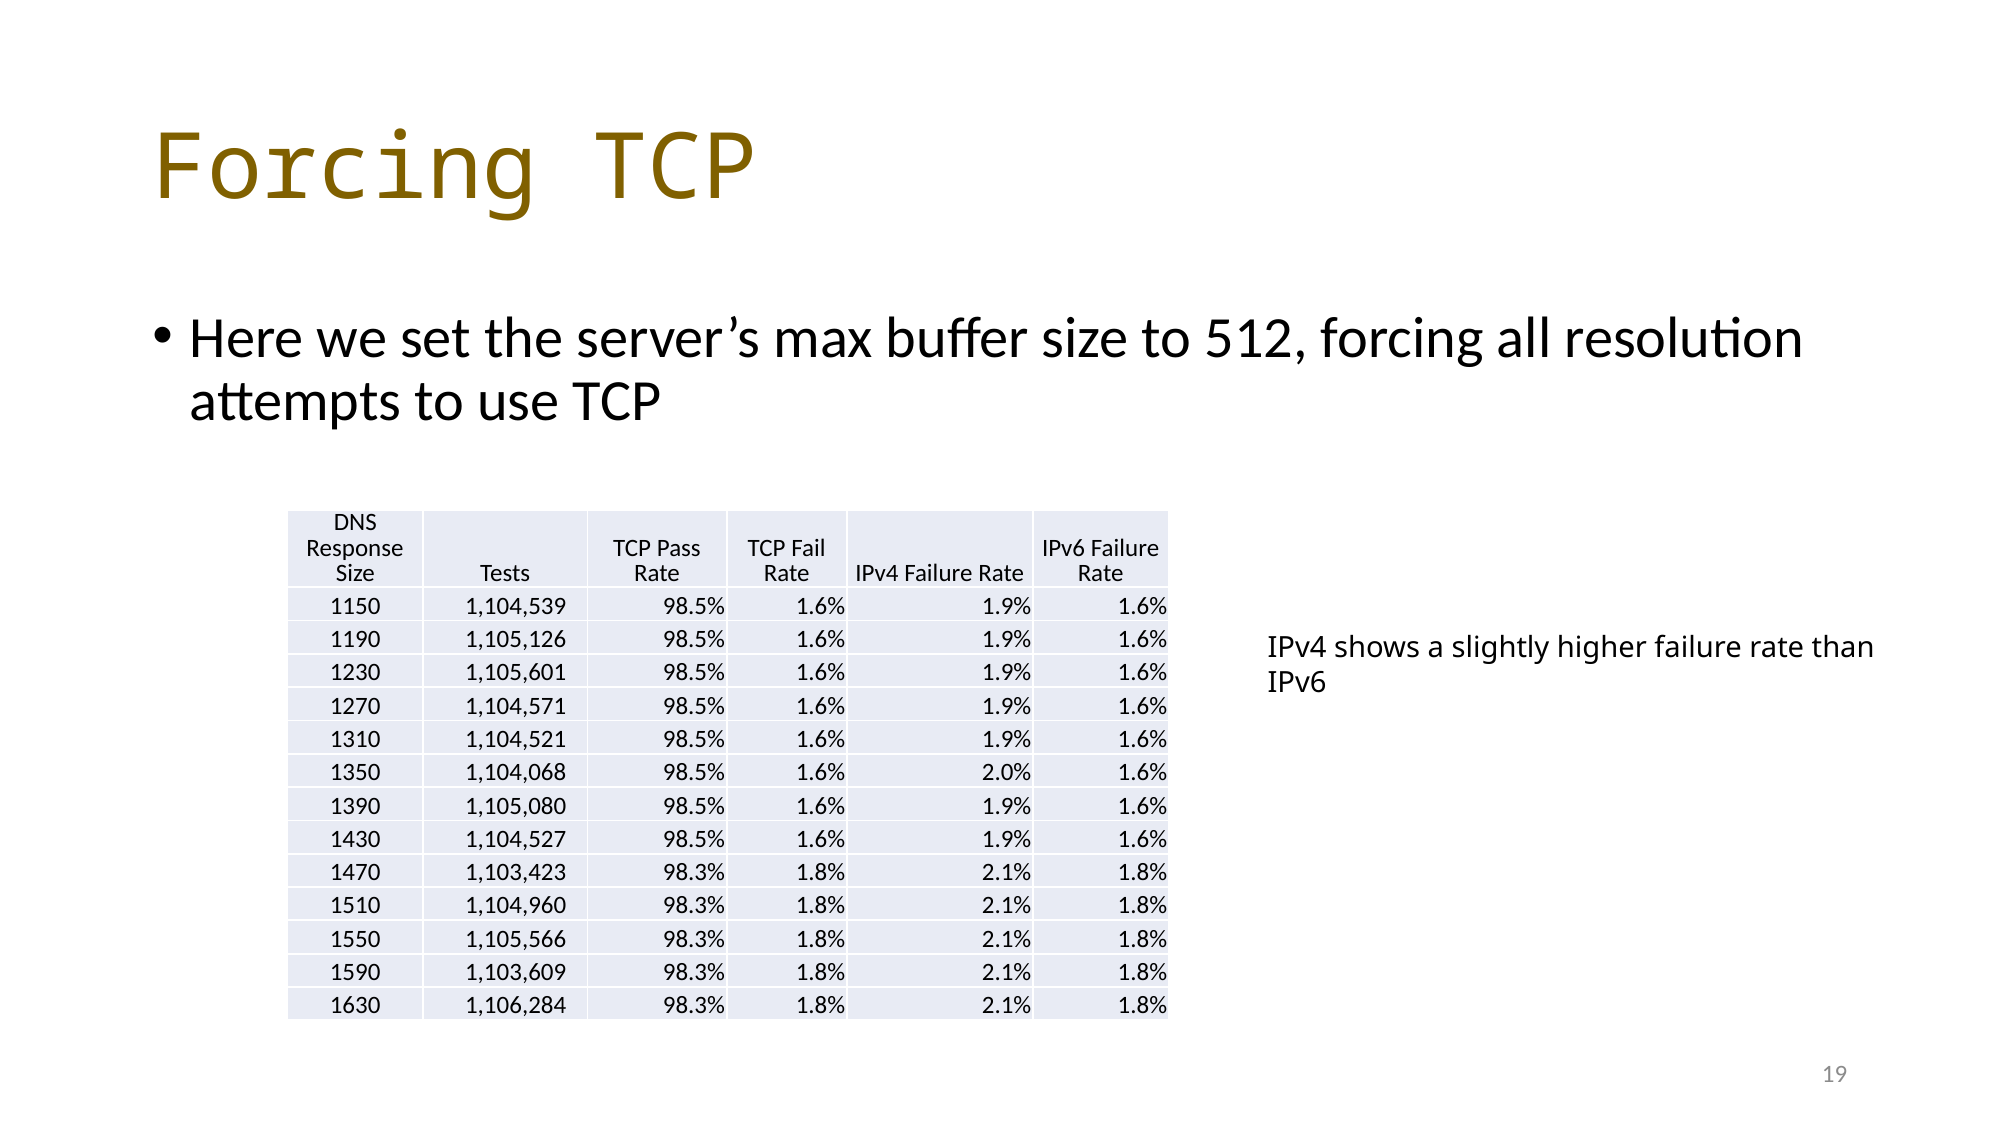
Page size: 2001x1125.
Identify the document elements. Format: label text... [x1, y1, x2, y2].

table_cell 98.5% [588, 755, 726, 786]
table_cell 1.8% [728, 888, 846, 919]
list Here we set the server’s max buffer size to 512, forcing all resolution attempts to use TCP [137, 299, 1863, 1014]
table_header IPv4 Failure Rate [848, 511, 1032, 586]
table_cell 1.6% [1034, 655, 1168, 686]
slide_number 19 [1412, 1042, 1863, 1103]
table_cell 1.9% [848, 588, 1032, 620]
table_cell 1,105,566 [424, 921, 587, 953]
table_cell 1,103,609 [424, 955, 587, 986]
table_cell 98.5% [588, 588, 726, 620]
table_cell 2.1% [848, 921, 1032, 953]
table_cell 98.5% [588, 721, 726, 753]
table_cell 2.1% [848, 955, 1032, 986]
table_cell 1.6% [728, 788, 846, 820]
table_cell 2.0% [848, 755, 1032, 786]
table_cell 1.6% [1034, 588, 1168, 620]
table_cell 1.9% [848, 655, 1032, 686]
table_cell 98.3% [588, 921, 726, 953]
table_cell 1550 [288, 921, 422, 953]
table_cell 1.6% [1034, 755, 1168, 786]
table_cell 1190 [288, 621, 422, 653]
table_cell 1,104,068 [424, 755, 587, 786]
table_cell 98.5% [588, 788, 726, 820]
table_cell 98.5% [588, 821, 726, 853]
table_cell 98.5% [588, 655, 726, 686]
table_cell 1.8% [728, 921, 846, 953]
table_cell 1630 [288, 988, 422, 1019]
table_cell 1.6% [728, 821, 846, 853]
table_header TCP Pass Rate [588, 511, 726, 586]
table_cell 1.9% [848, 621, 1032, 653]
table_cell 1590 [288, 955, 422, 986]
table_header Tests [424, 511, 587, 586]
table_cell 1,105,601 [424, 655, 587, 686]
table_cell 2.1% [848, 855, 1032, 886]
table_cell 1470 [288, 855, 422, 886]
table_cell 1.6% [1034, 688, 1168, 720]
table_header TCP Fail Rate [728, 511, 846, 586]
table_cell 1150 [288, 588, 422, 620]
table_cell 1,104,527 [424, 821, 587, 853]
table_cell 98.3% [588, 855, 726, 886]
table_cell 1.9% [848, 688, 1032, 720]
table_cell 1.8% [728, 955, 846, 986]
table_cell 1.6% [728, 721, 846, 753]
table_cell 1510 [288, 888, 422, 919]
table_cell 98.3% [588, 888, 726, 919]
table_cell 1,105,126 [424, 621, 587, 653]
text_box IPv4 shows a slightly higher failure rate than IPv6 [1252, 621, 1909, 706]
table_cell 1.6% [1034, 721, 1168, 753]
table_cell 1.8% [1034, 955, 1168, 986]
table_cell 1430 [288, 821, 422, 853]
table_cell 2.1% [848, 888, 1032, 919]
table_header IPv6 Failure Rate [1034, 511, 1168, 586]
table_cell 1.9% [848, 721, 1032, 753]
table_cell 1.6% [728, 588, 846, 620]
table_cell 98.5% [588, 688, 726, 720]
table_cell 1,106,284 [424, 988, 587, 1019]
table_cell 1.8% [728, 988, 846, 1019]
table_cell 1,105,080 [424, 788, 587, 820]
table_cell 1,104,571 [424, 688, 587, 720]
table_cell 1230 [288, 655, 422, 686]
table_cell 1310 [288, 721, 422, 753]
table_cell 1,103,423 [424, 855, 587, 886]
table_cell 98.5% [588, 621, 726, 653]
table_cell 1.8% [728, 855, 846, 886]
table_cell 1.6% [1034, 788, 1168, 820]
table_header DNS Response Size [288, 511, 422, 586]
table_cell 98.3% [588, 955, 726, 986]
table_cell 1.9% [848, 821, 1032, 853]
table_cell 1.8% [1034, 855, 1168, 886]
table_cell 1,104,521 [424, 721, 587, 753]
table_cell 1390 [288, 788, 422, 820]
table_cell 1350 [288, 755, 422, 786]
table_cell 1.6% [728, 755, 846, 786]
table_cell 1,104,539 [424, 588, 587, 620]
table_cell 1.8% [1034, 888, 1168, 919]
table_cell 1.6% [1034, 621, 1168, 653]
table_cell 1270 [288, 688, 422, 720]
table_cell 1,104,960 [424, 888, 587, 919]
table_cell 1.6% [728, 621, 846, 653]
table_cell 1.6% [1034, 821, 1168, 853]
table_cell 2.1% [848, 988, 1032, 1019]
table_cell 98.3% [588, 988, 726, 1019]
table_cell 1.9% [848, 788, 1032, 820]
table_cell 1.8% [1034, 921, 1168, 953]
table_cell 1.6% [728, 688, 846, 720]
table_cell 1.8% [1034, 988, 1168, 1019]
title Forcing TCP [137, 59, 1863, 278]
table_cell 1.6% [728, 655, 846, 686]
